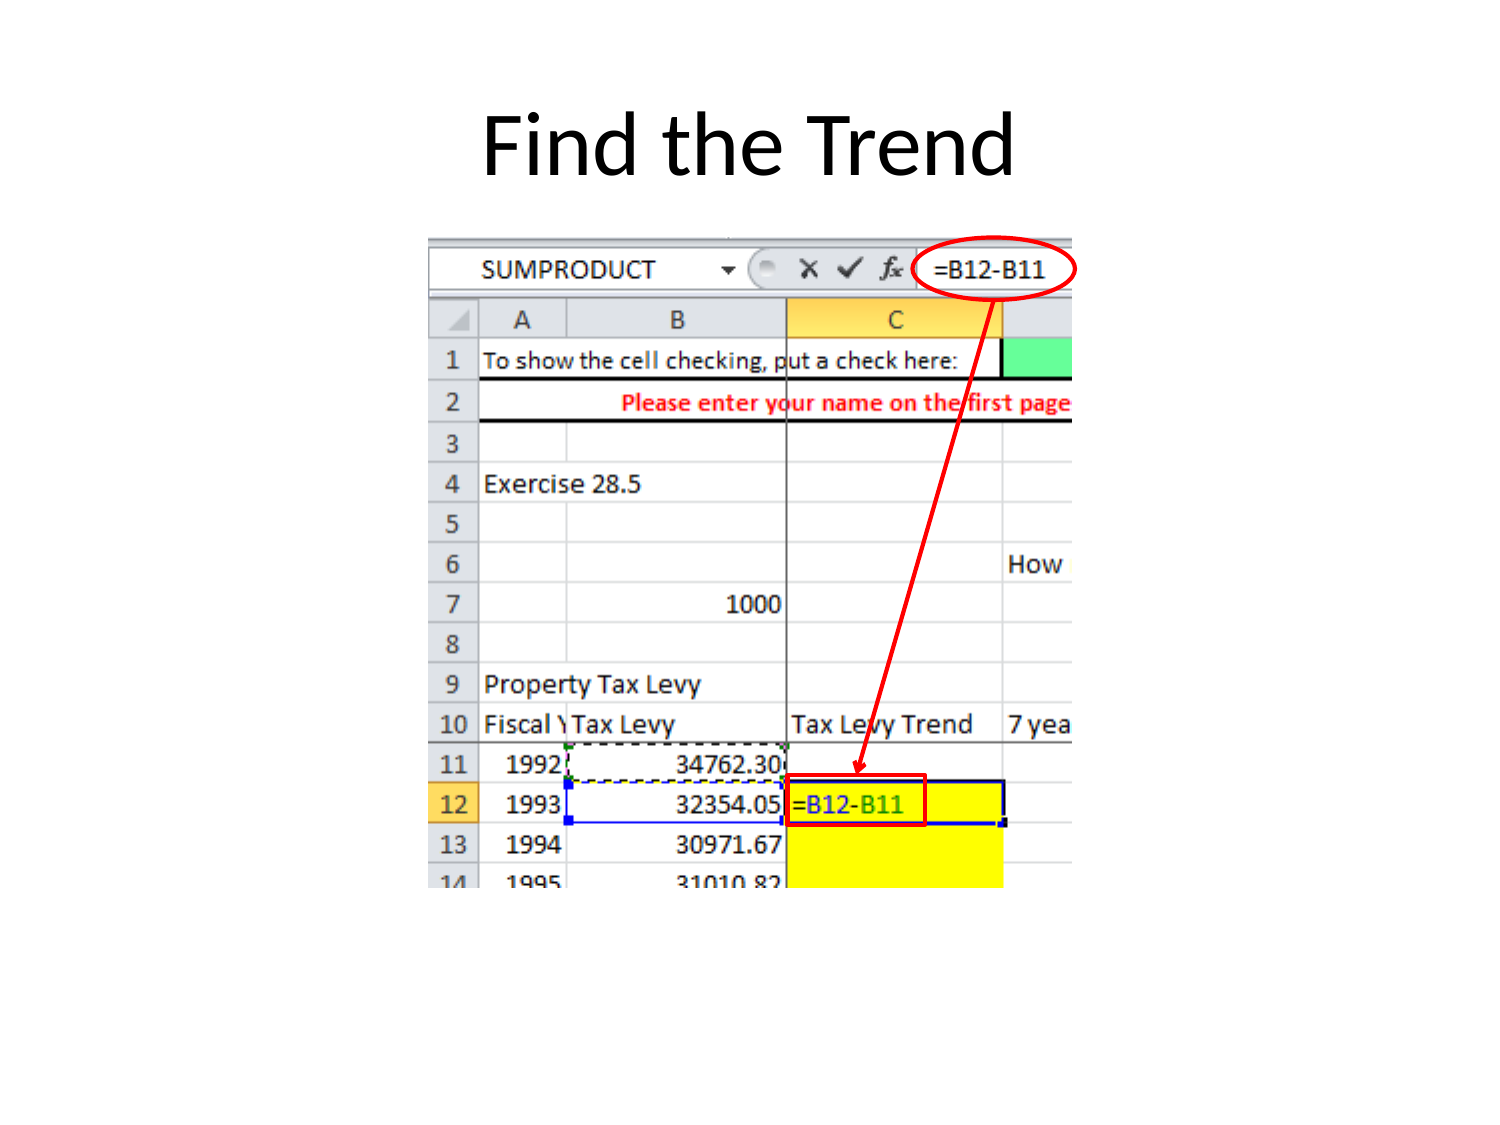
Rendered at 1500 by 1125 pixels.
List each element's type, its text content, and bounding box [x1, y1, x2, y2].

title Find the Trend [75, 45, 1425, 233]
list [427, 237, 1073, 888]
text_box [855, 299, 994, 776]
